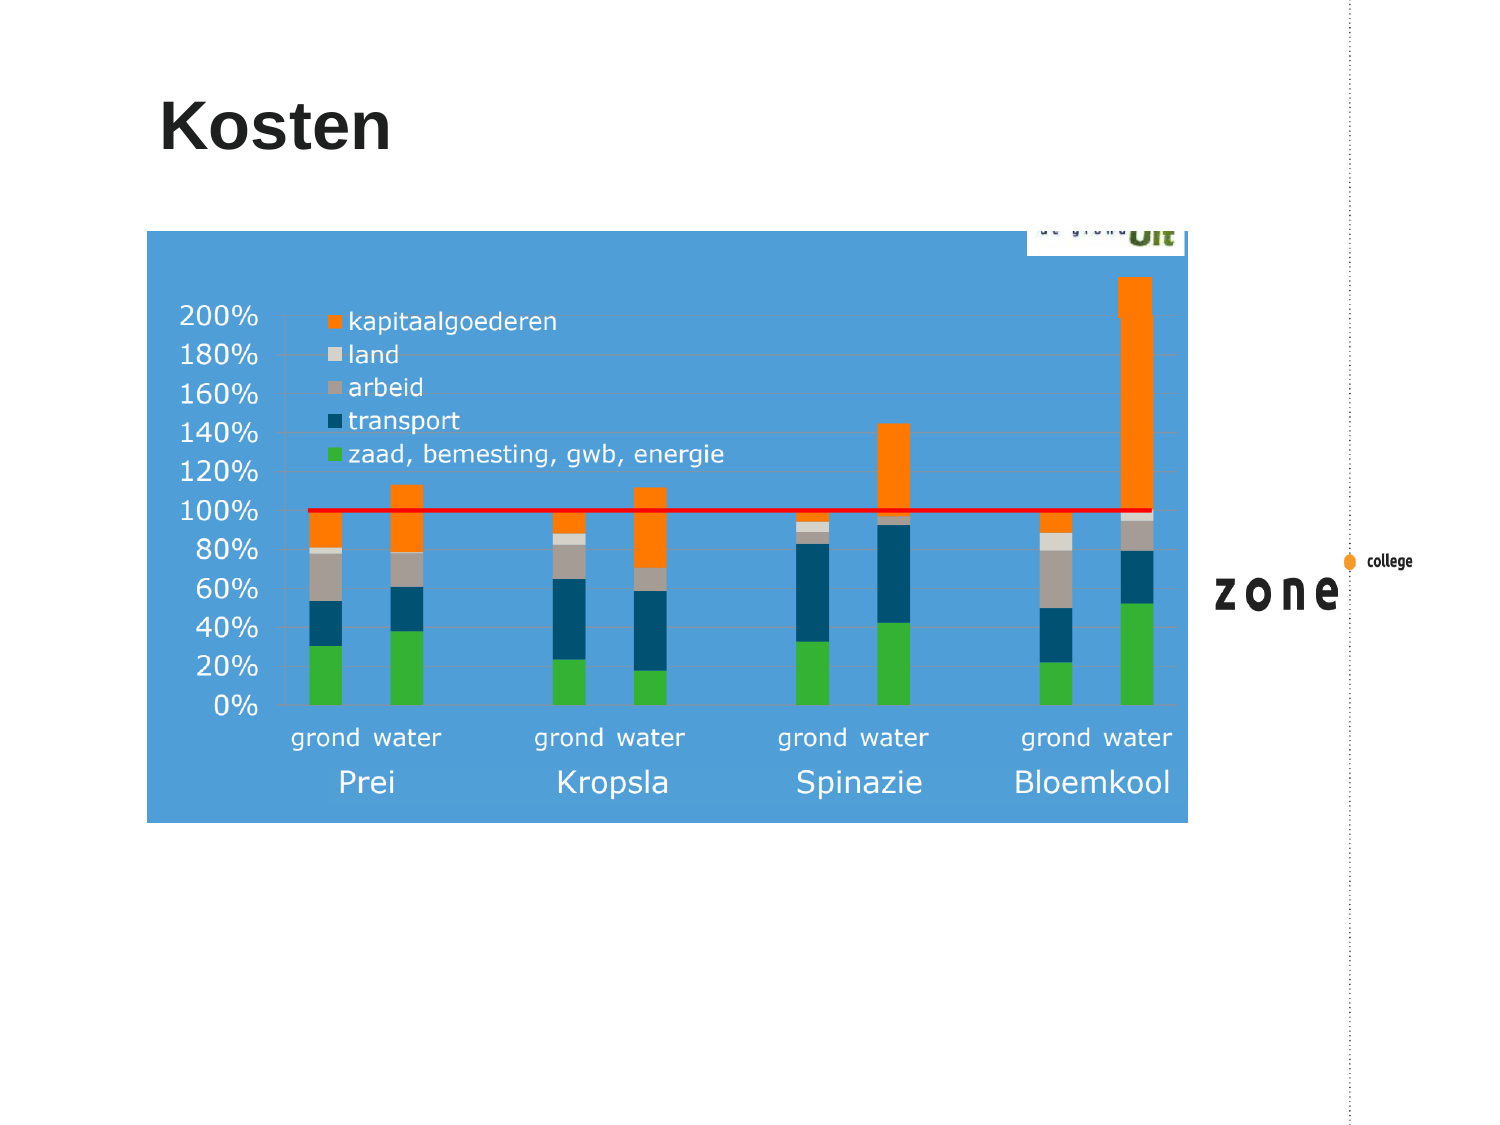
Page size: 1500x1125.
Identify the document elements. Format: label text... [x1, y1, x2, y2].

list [147, 231, 1188, 823]
picture [1197, 0, 1500, 1125]
title Kosten [159, 90, 1388, 213]
